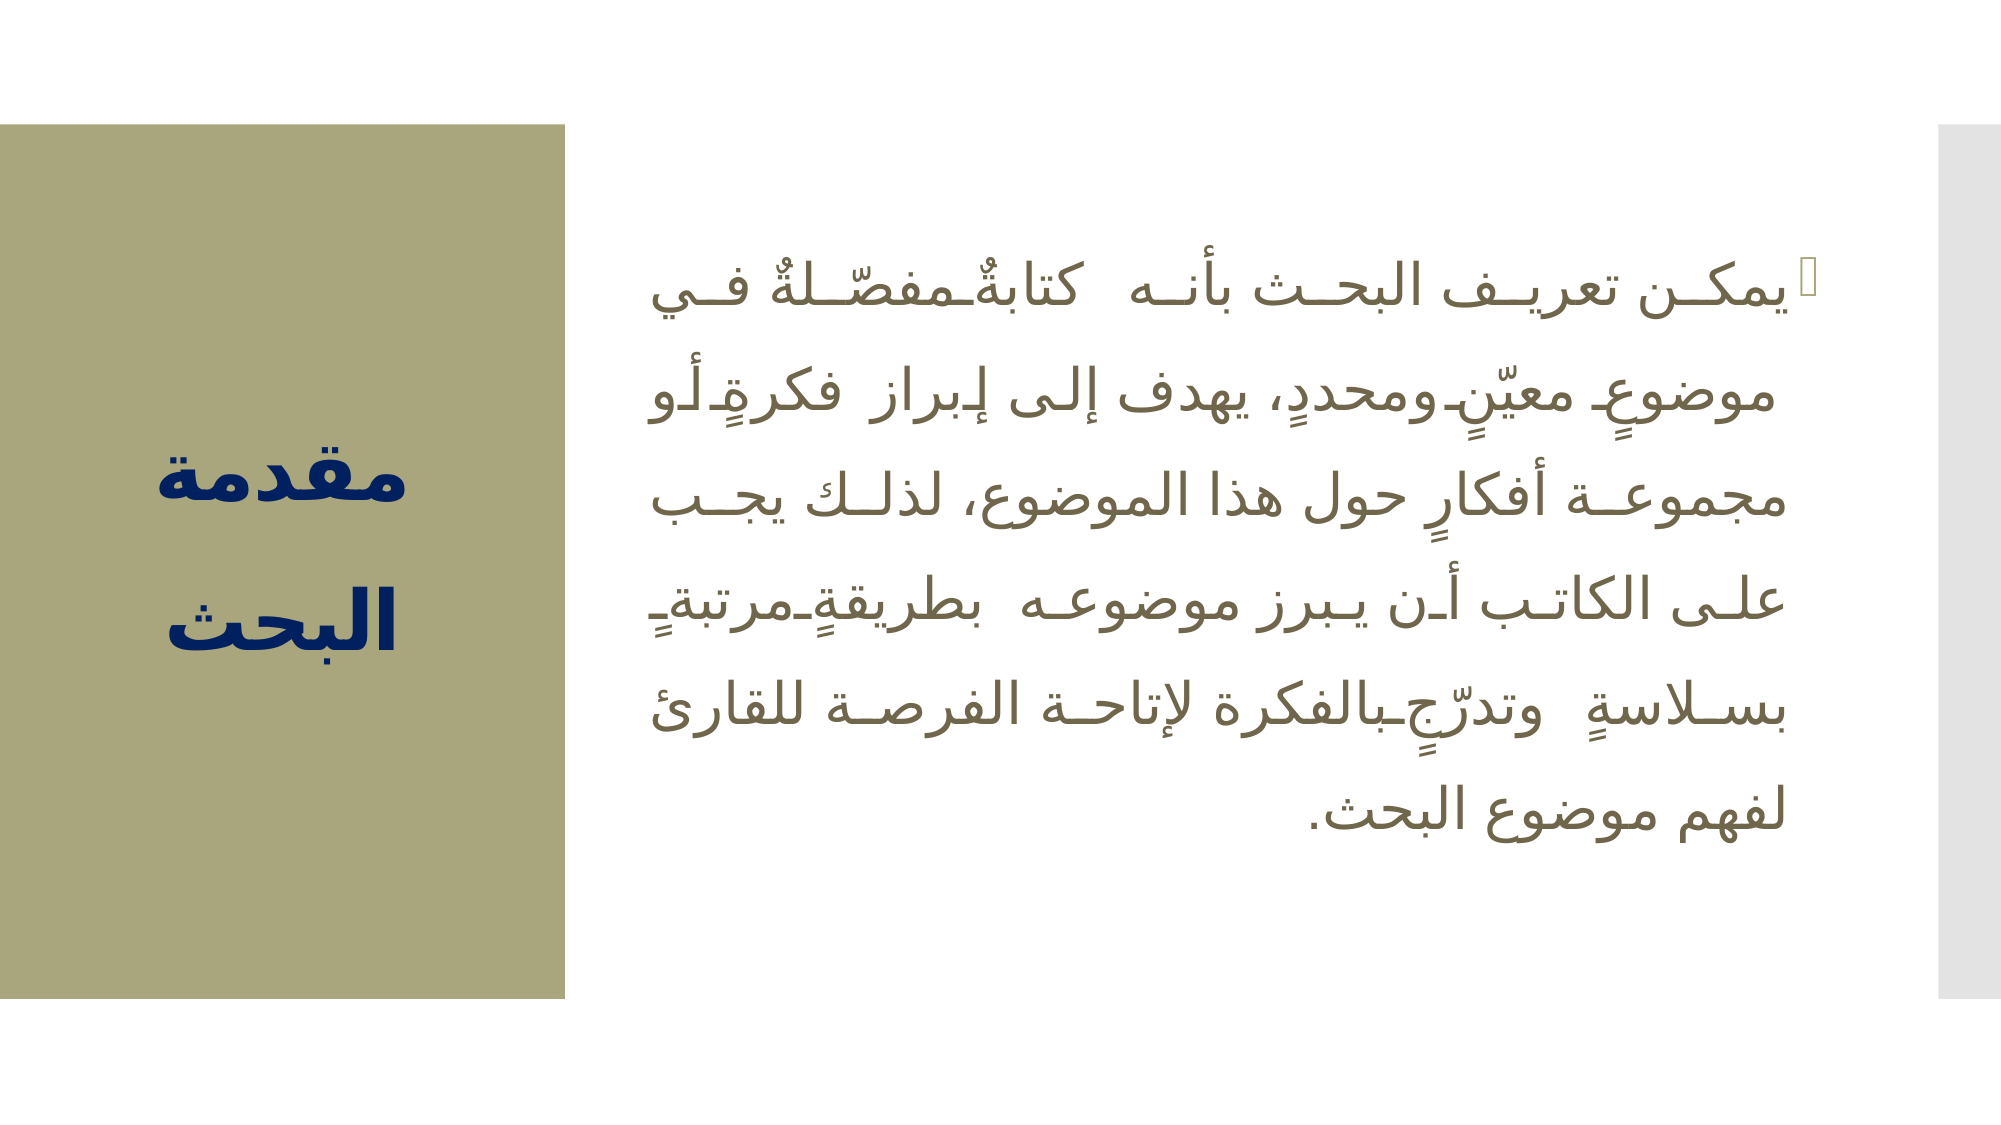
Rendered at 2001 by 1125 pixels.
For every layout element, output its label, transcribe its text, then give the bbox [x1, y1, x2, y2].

list يمكن تعريف البحث بأنه كتابةٌ مفصّلةٌ في موضوعٍ معيّنٍ ومحددٍ، يهدف إلى إبراز فكرةٍ أو مجموعة أفكارٍ حول هذا الموضوع، لذلك يجب على الكاتب أن يبرز موضوعه بطريقةٍ مرتبةٍ بسلاسةٍ وتدرّجٍ بالفكرة لإتاحة الفرصة للقارئ لفهم موضوع البحث. [634, 141, 1835, 982]
title مقدمة البحث [41, 184, 525, 940]
